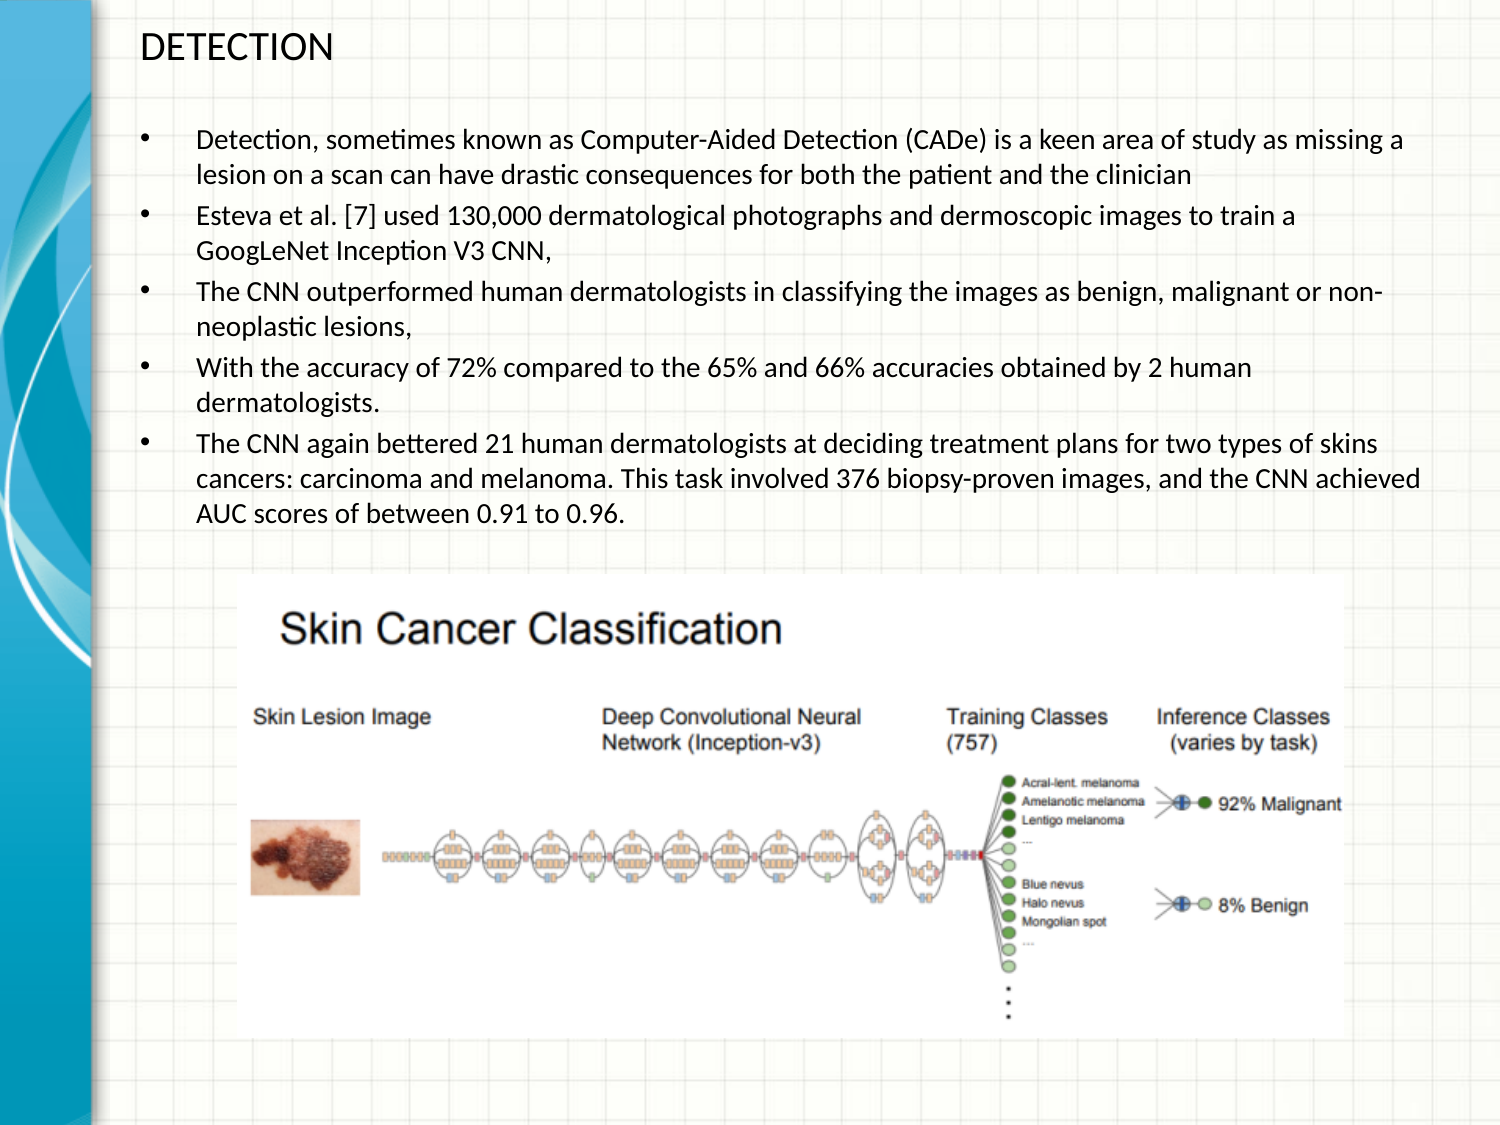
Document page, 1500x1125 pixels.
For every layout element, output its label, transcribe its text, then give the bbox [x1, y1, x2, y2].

list Detection, sometimes known as Computer-Aided Detection (CADe) is a keen area of study as missing a lesion on a scan can have drastic consequences for both the patient and the clinician Esteva et al. [7] used 130,000 dermatological photographs and dermoscopic images to train a GoogLeNet Inception V3 CNN, The CNN outperformed human dermatologists in classifying the images as benign, malignant or non-neoplastic lesions, With the accuracy of 72% compared to the 65% and 66% accuracies obtained by 2 human dermatologists. The CNN again bettered 21 human dermatologists at deciding treatment plans for two types of skins cancers: carcinoma and melanoma. This task involved 376 biopsy-proven images, and the CNN achieved AUC scores of between 0.91 to 0.96. [125, 112, 1450, 818]
picture [0, 0, 1500, 1125]
title DETECTION [125, 0, 1450, 112]
